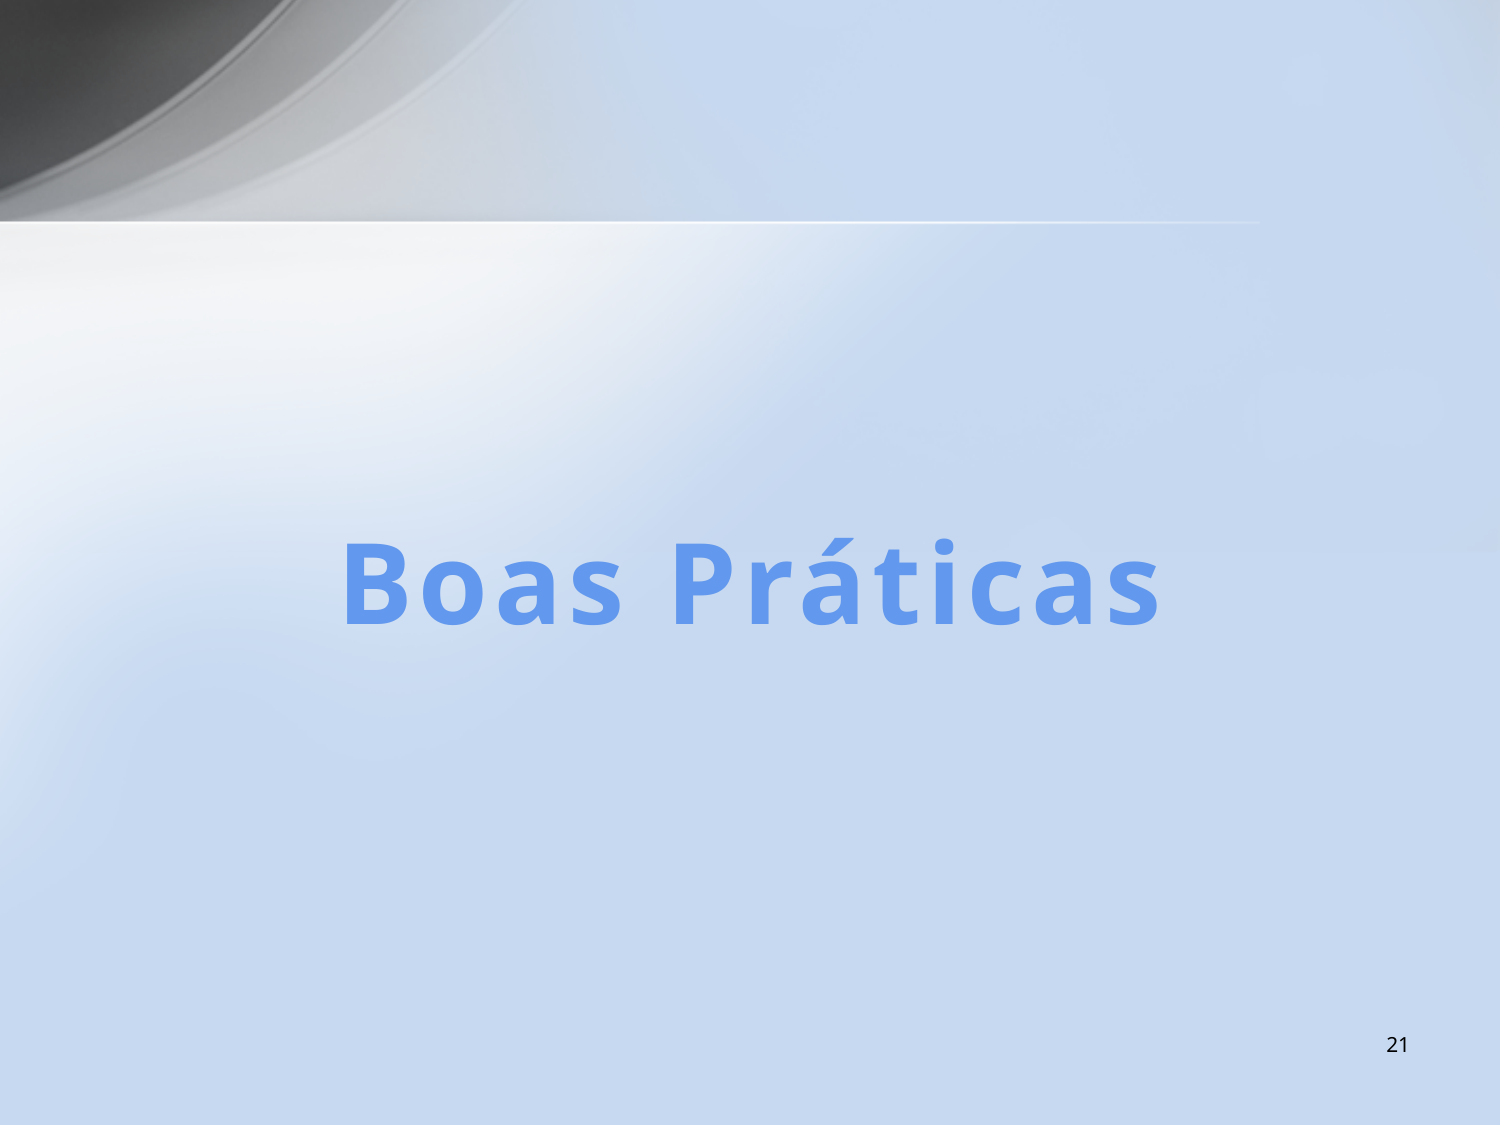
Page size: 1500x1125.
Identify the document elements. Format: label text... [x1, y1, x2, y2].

slide_number 21 [1074, 1024, 1425, 1103]
picture [0, 0, 1500, 1125]
text_box Boas Práticas [322, 504, 1178, 655]
